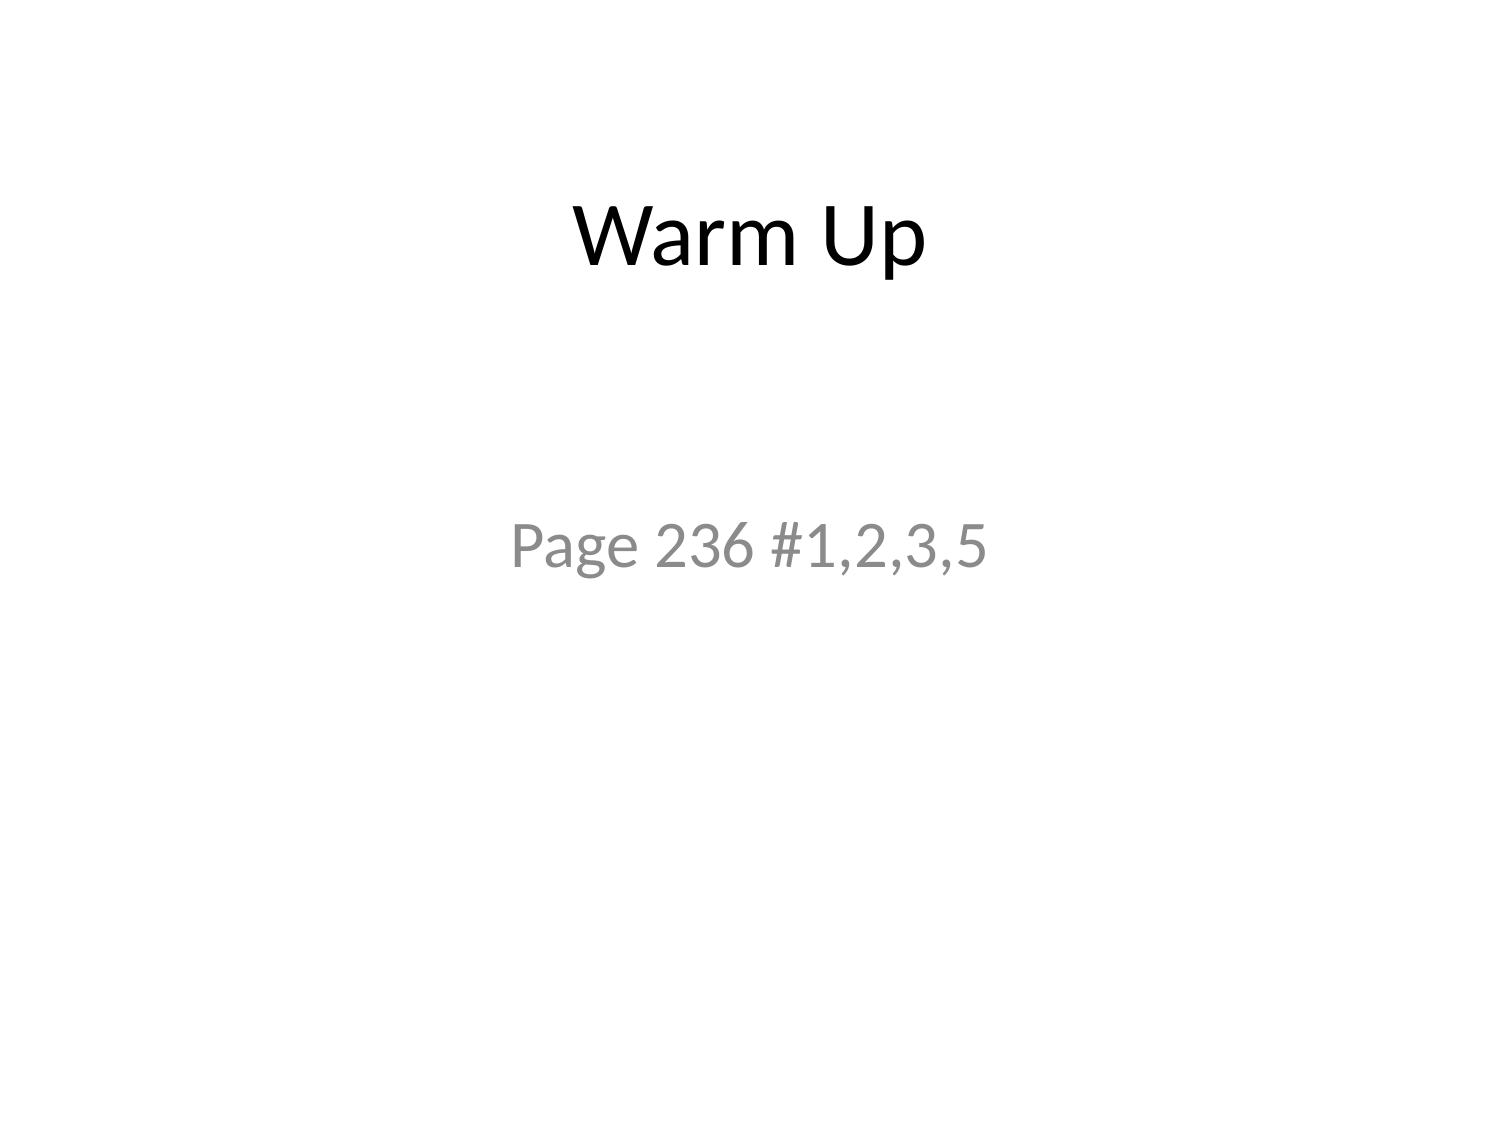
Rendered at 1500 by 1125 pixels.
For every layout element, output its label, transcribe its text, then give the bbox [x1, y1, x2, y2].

subtitle Page 236 #1,2,3,5 [225, 493, 1275, 782]
title Warm Up [112, 108, 1388, 350]
